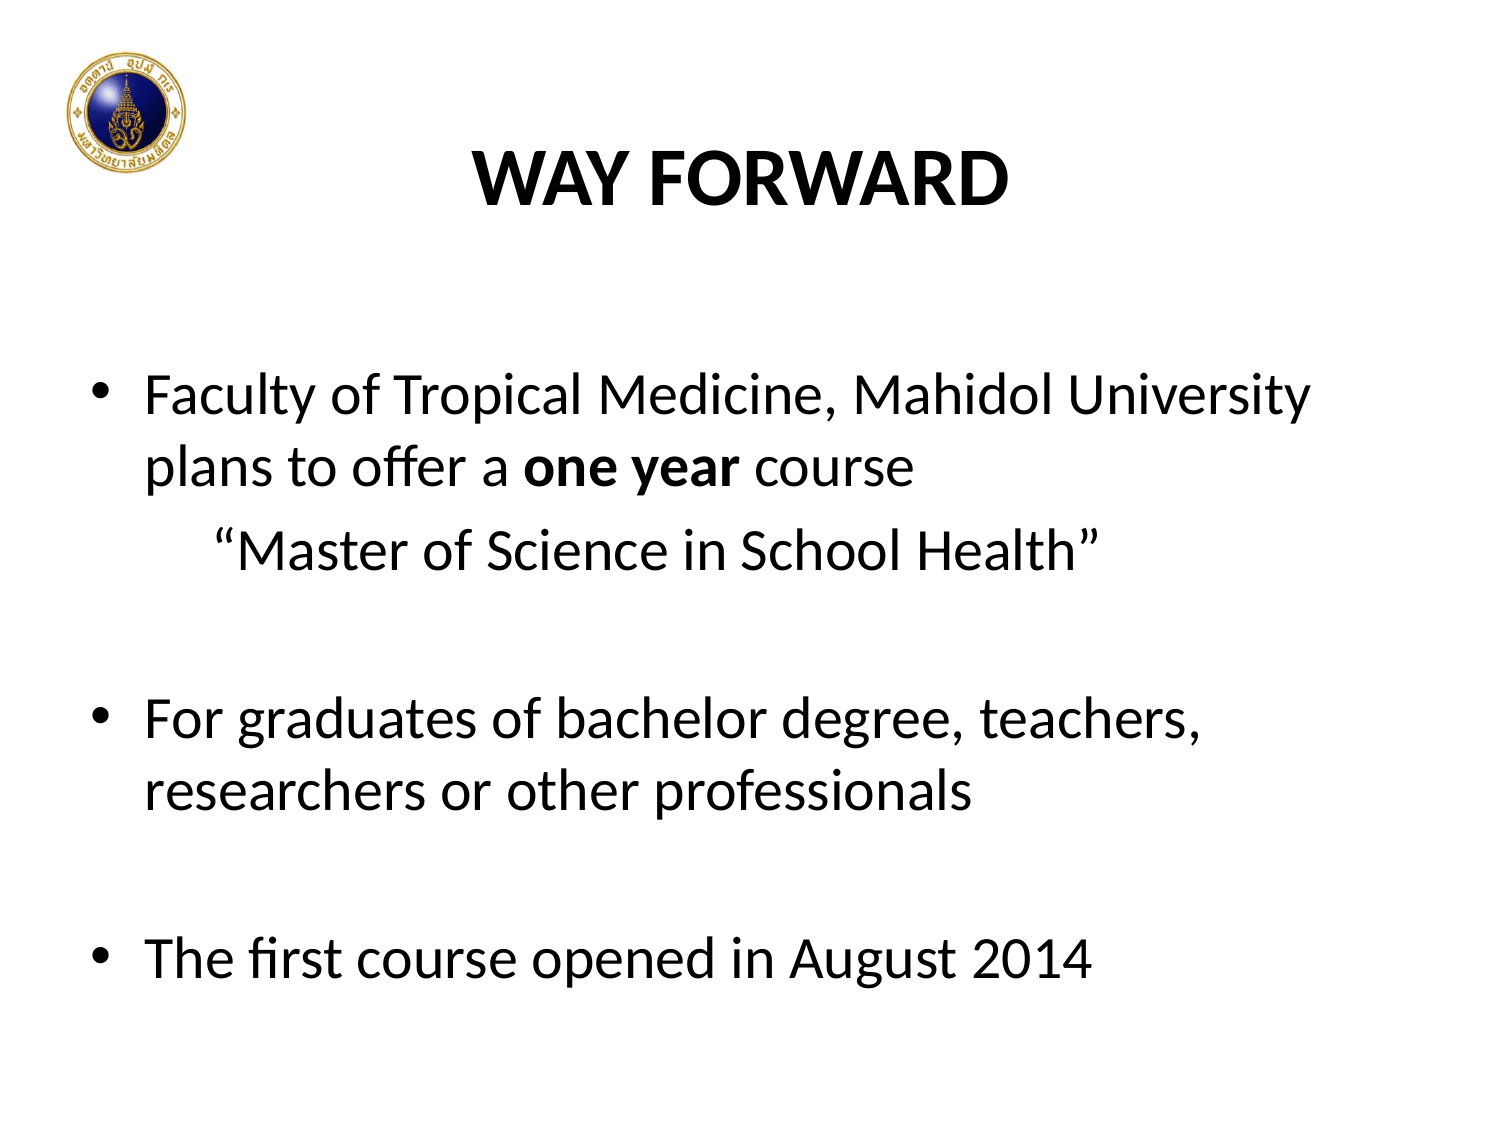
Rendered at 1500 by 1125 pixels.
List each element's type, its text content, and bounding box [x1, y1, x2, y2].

title WAY FORWARD [75, 112, 1425, 233]
list Faculty of Tropical Medicine, Mahidol University plans to offer a one year course “Master of Science in School Health” For graduates of bachelor degree, teachers, researchers or other professionals The first course opened in August 2014 [75, 262, 1425, 1005]
picture [64, 49, 188, 176]
